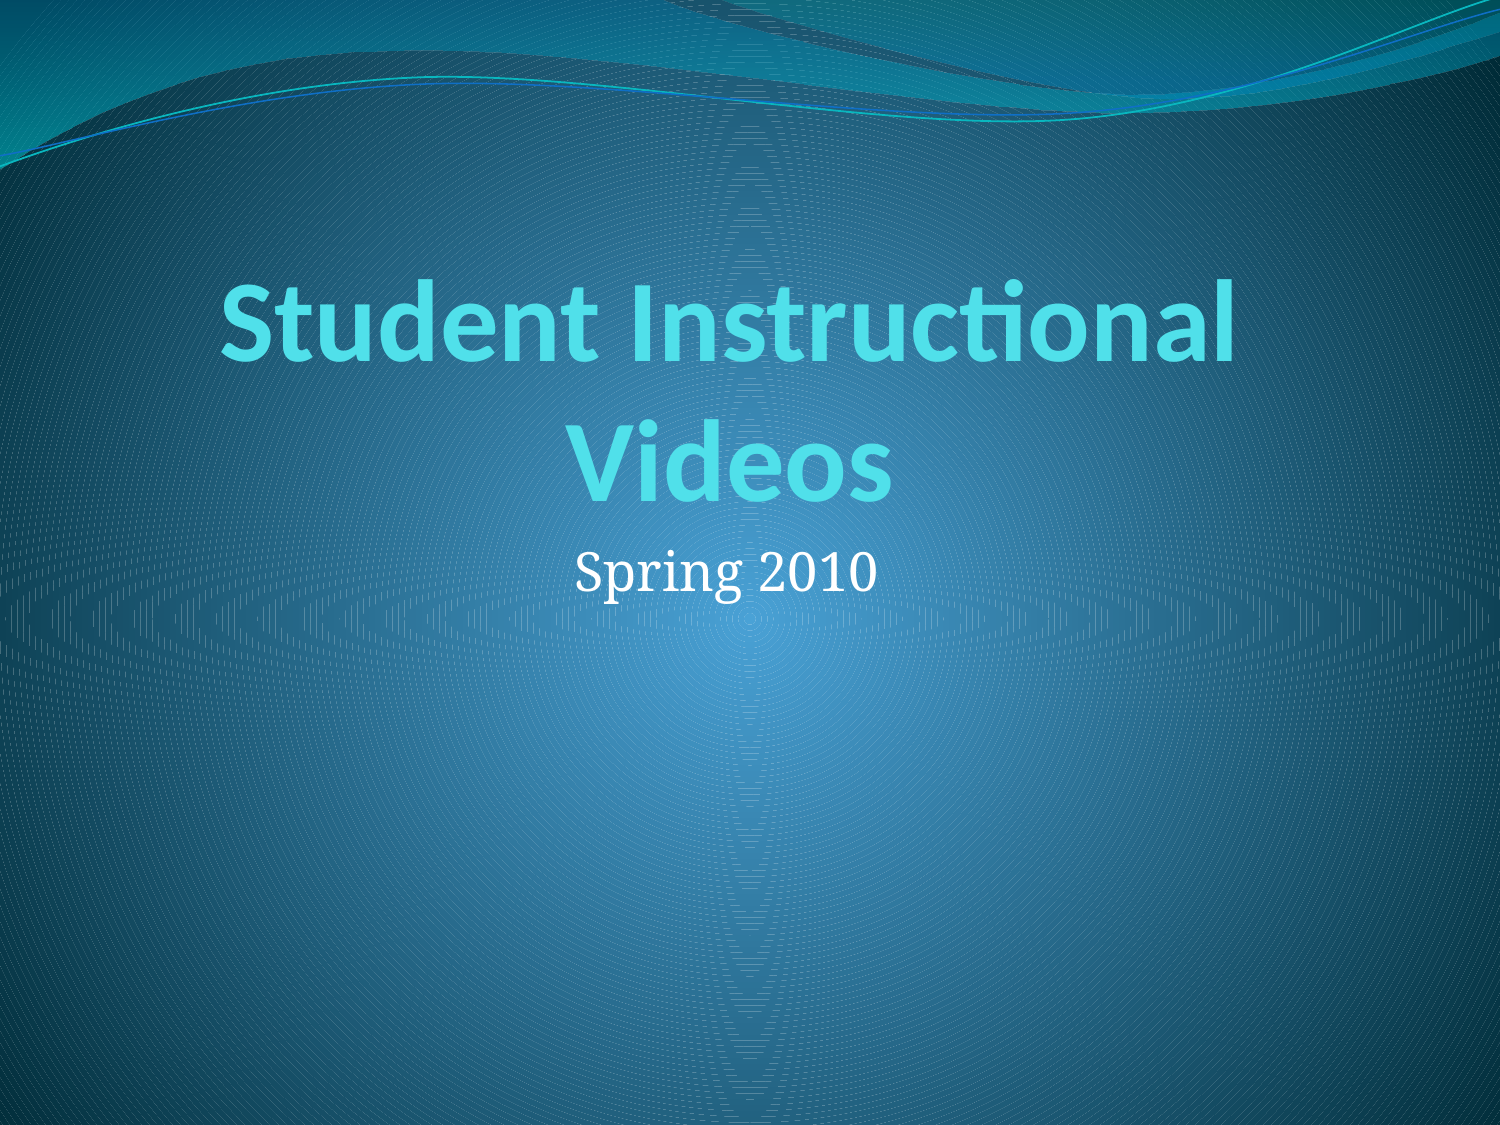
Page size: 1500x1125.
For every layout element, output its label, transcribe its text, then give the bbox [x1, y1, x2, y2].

title Student Instructional Videos [87, 224, 1376, 525]
subtitle Spring 2010 [87, 529, 1376, 818]
